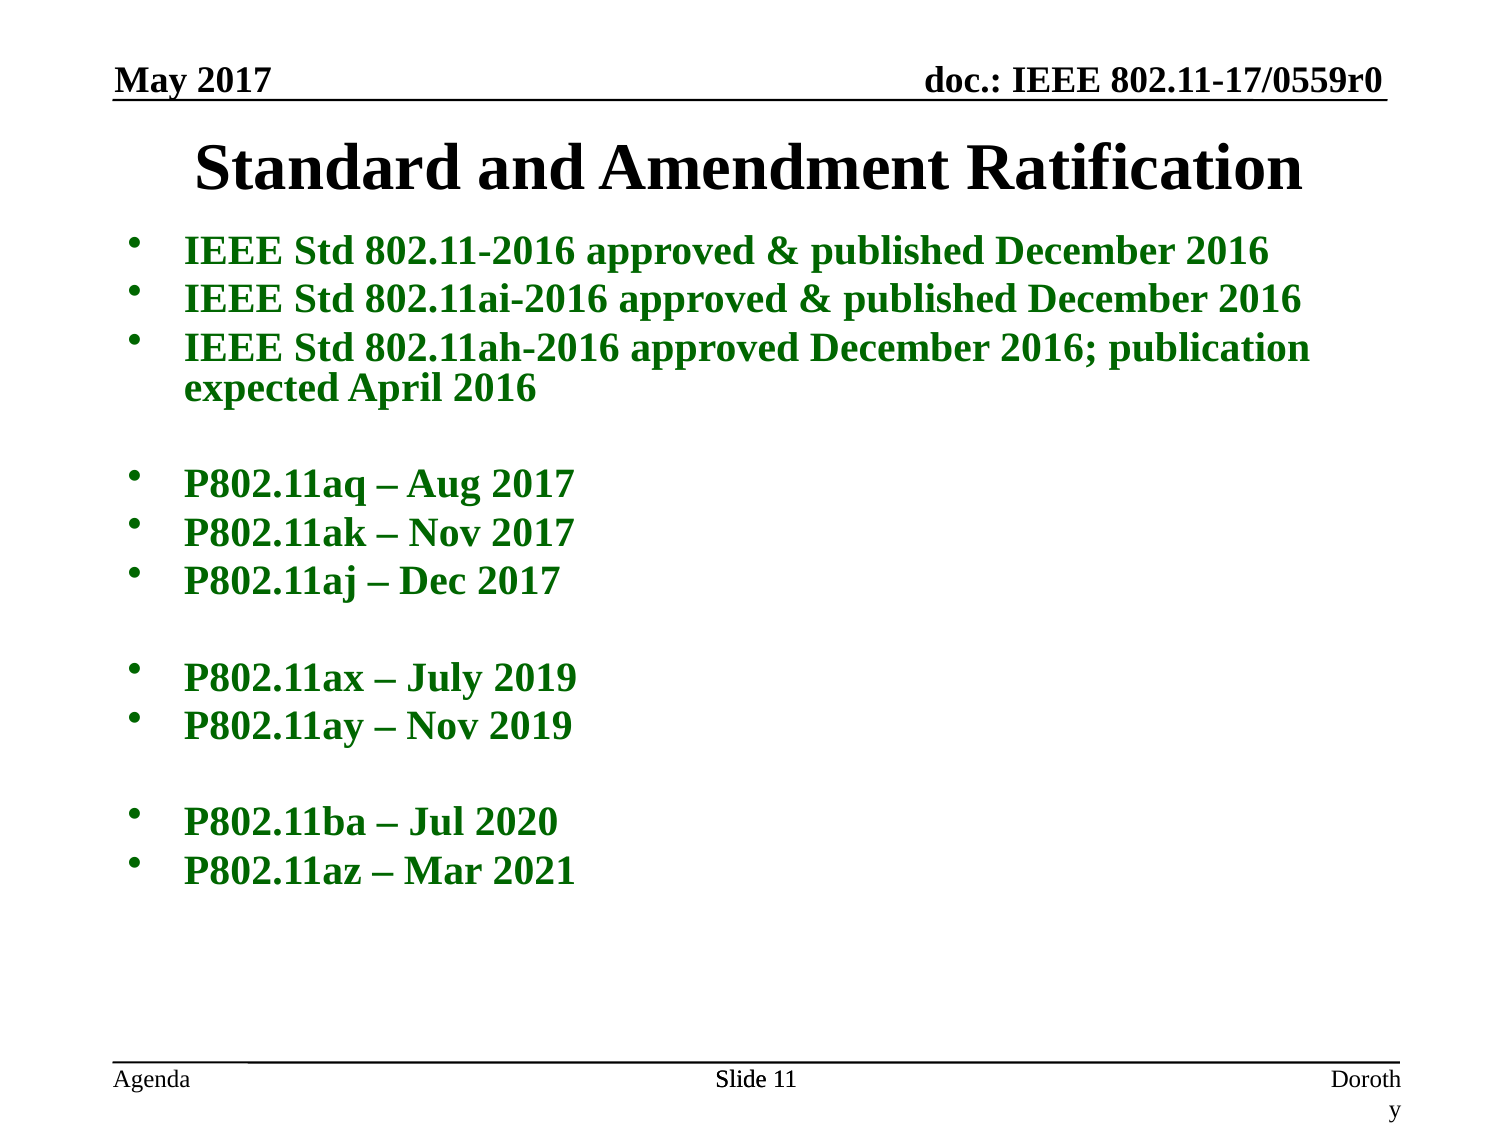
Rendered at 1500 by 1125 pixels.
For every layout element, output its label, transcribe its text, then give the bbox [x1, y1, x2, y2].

list IEEE Std 802.11-2016 approved & published December 2016 IEEE Std 802.11ai-2016 approved & published December 2016 IEEE Std 802.11ah-2016 approved December 2016; publication expected April 2016 P802.11aq – Aug 2017 P802.11ak – Nov 2017 P802.11aj – Dec 2017 P802.11ax – July 2019 P802.11ay – Nov 2019 P802.11ba – Jul 2020 P802.11az – Mar 2021 [112, 224, 1388, 1080]
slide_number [114, 54, 425, 75]
text_box Slide 11 [675, 1080, 838, 1093]
title Standard and Amendment Ratification [112, 75, 1388, 224]
footer Dorothy Stanley, HP Enterprise [1325, 1062, 1402, 1093]
